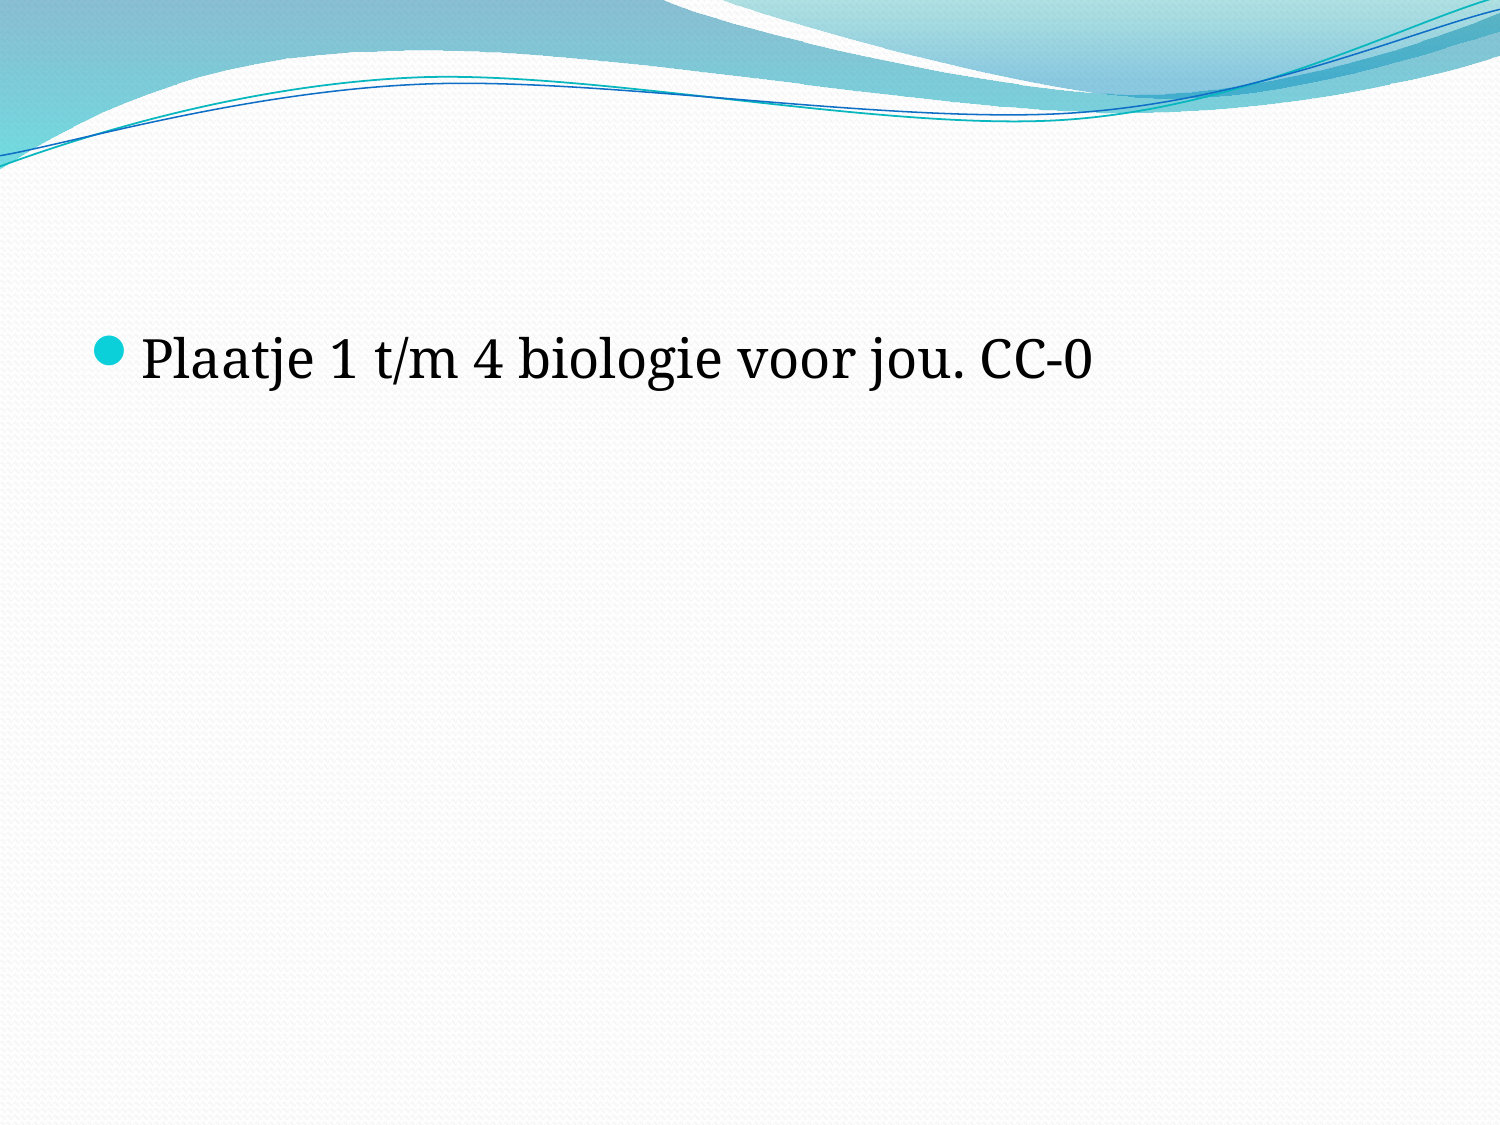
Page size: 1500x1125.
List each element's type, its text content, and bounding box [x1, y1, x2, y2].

list Plaatje 1 t/m 4 biologie voor jou. CC-0 [75, 317, 1425, 1038]
